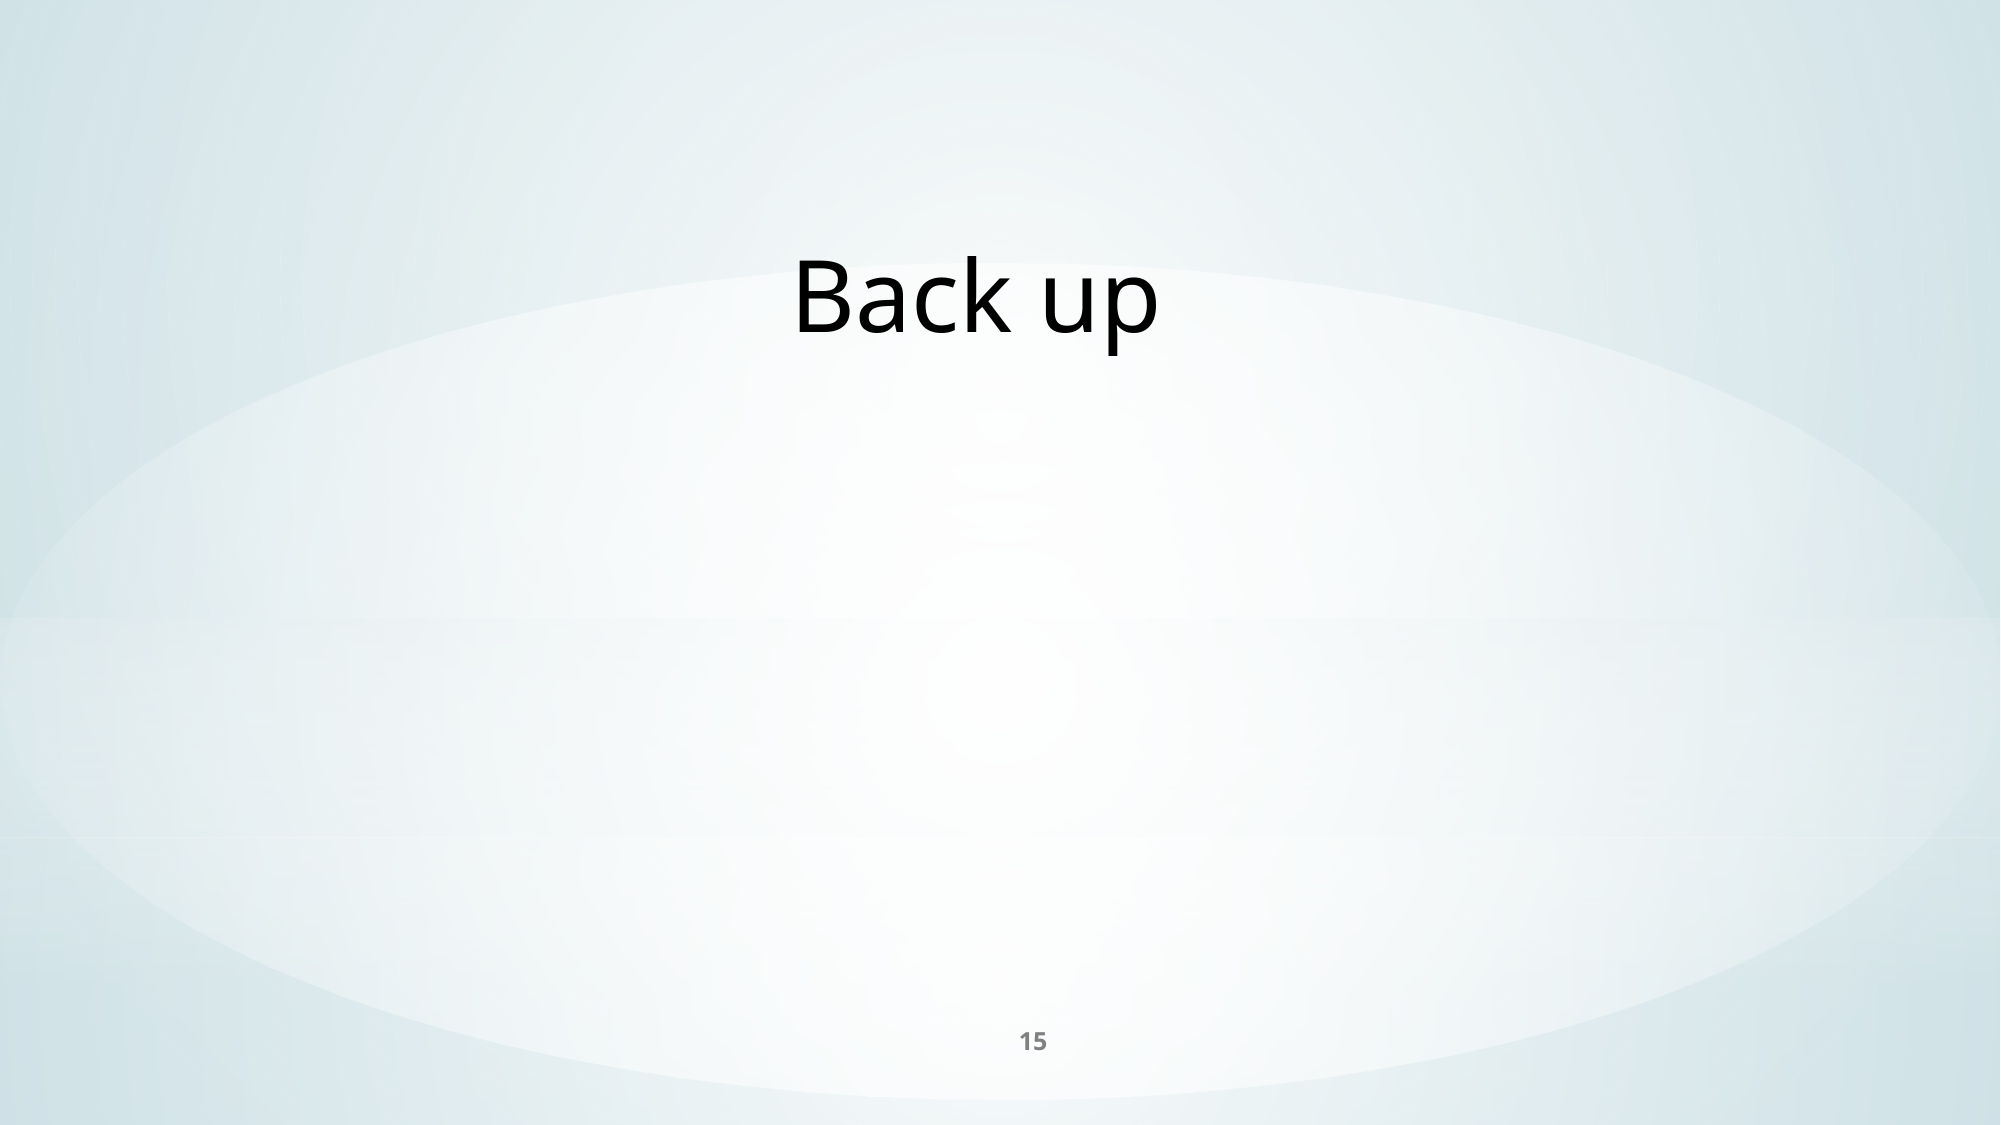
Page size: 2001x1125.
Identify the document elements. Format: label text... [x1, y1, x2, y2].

slide_number 15 [833, 1012, 1234, 1073]
text_box Back up [312, 224, 1641, 360]
